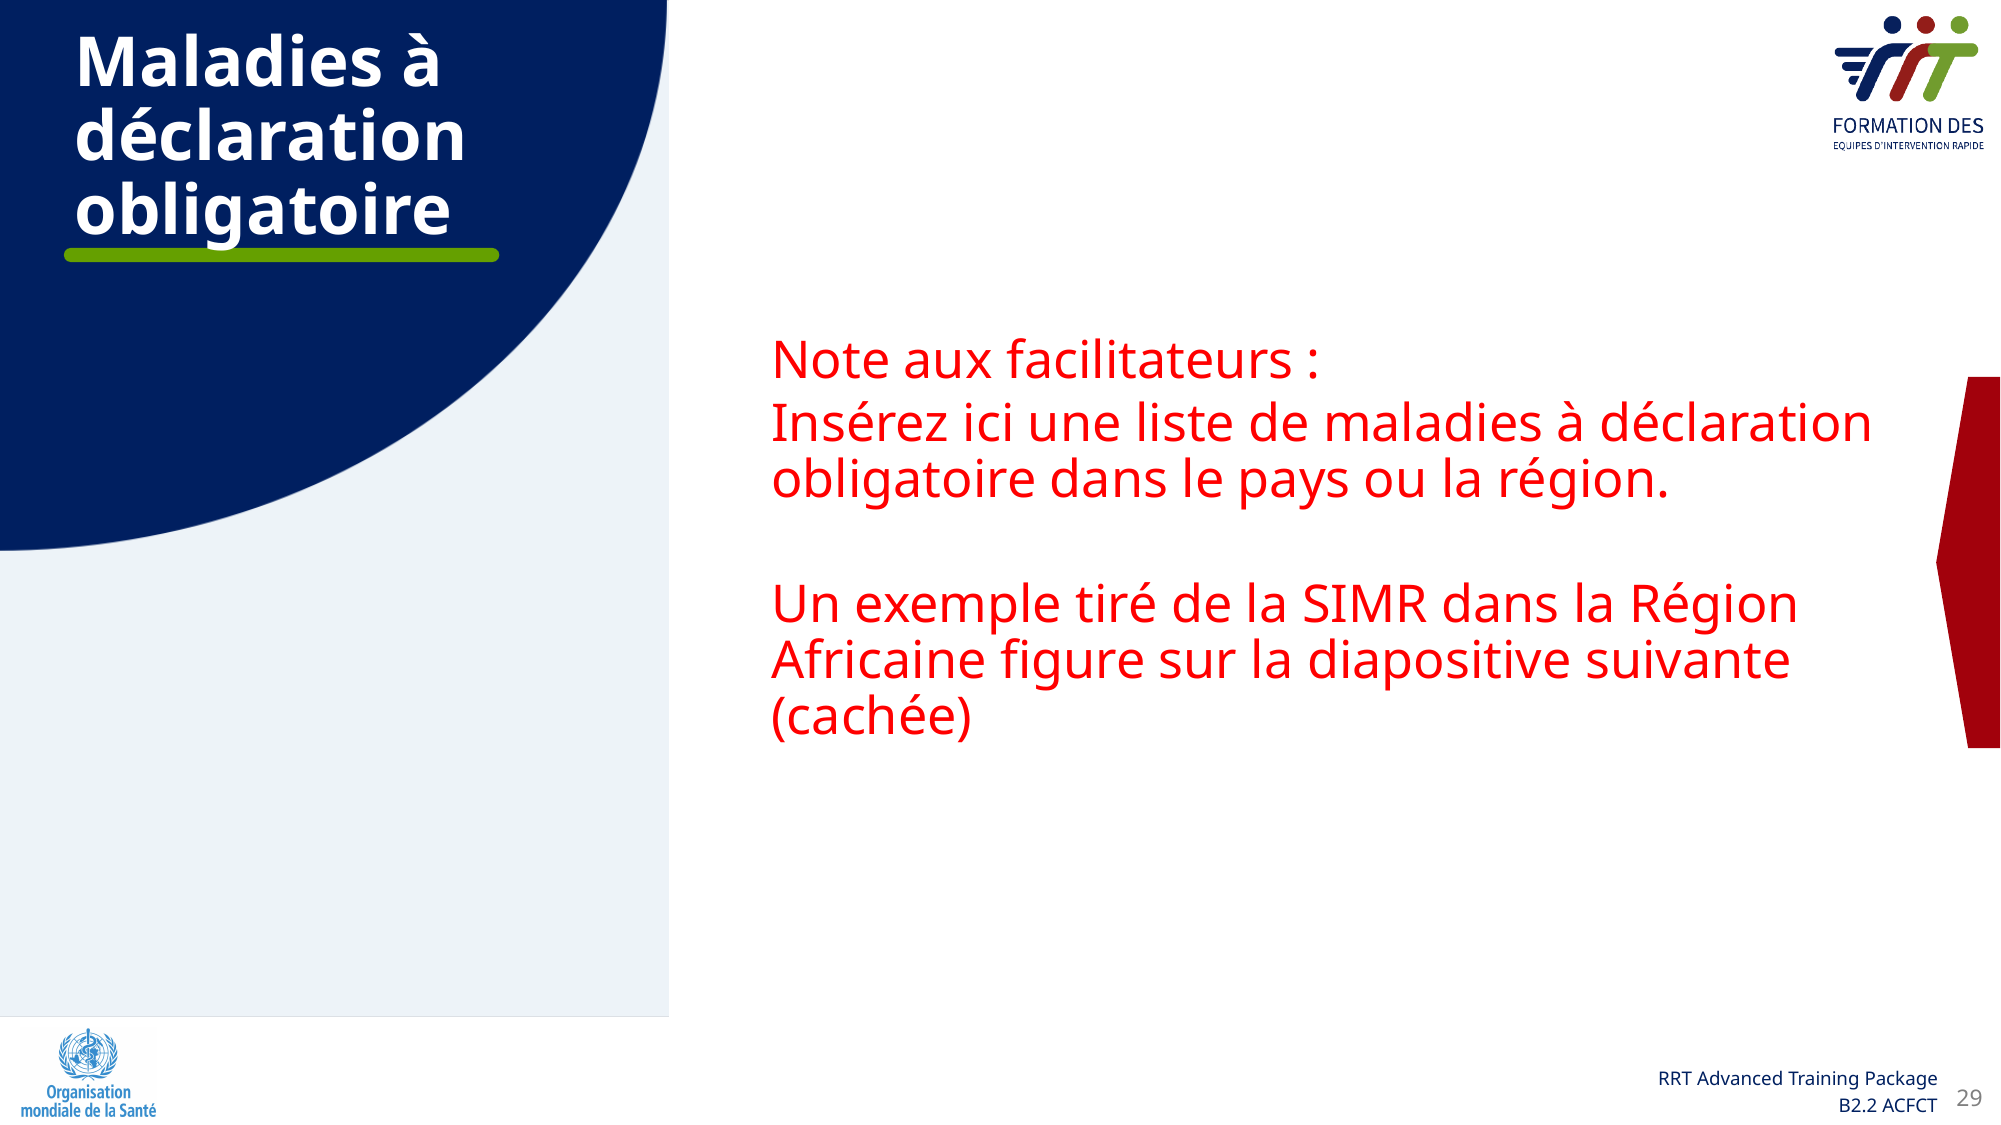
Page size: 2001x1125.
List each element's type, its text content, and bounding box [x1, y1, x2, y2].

title Maladies à déclaration obligatoire [66, 18, 670, 259]
list Note aux facilitateurs : Insérez ici une liste de maladies à déclaration obligatoire dans le pays ou la région. Un exemple tiré de la SIMR dans la Région Africaine figure sur la diapositive suivante (cachée) [763, 325, 1887, 834]
picture [1833, 15, 1984, 151]
picture [0, 0, 669, 1018]
picture [20, 1027, 157, 1118]
